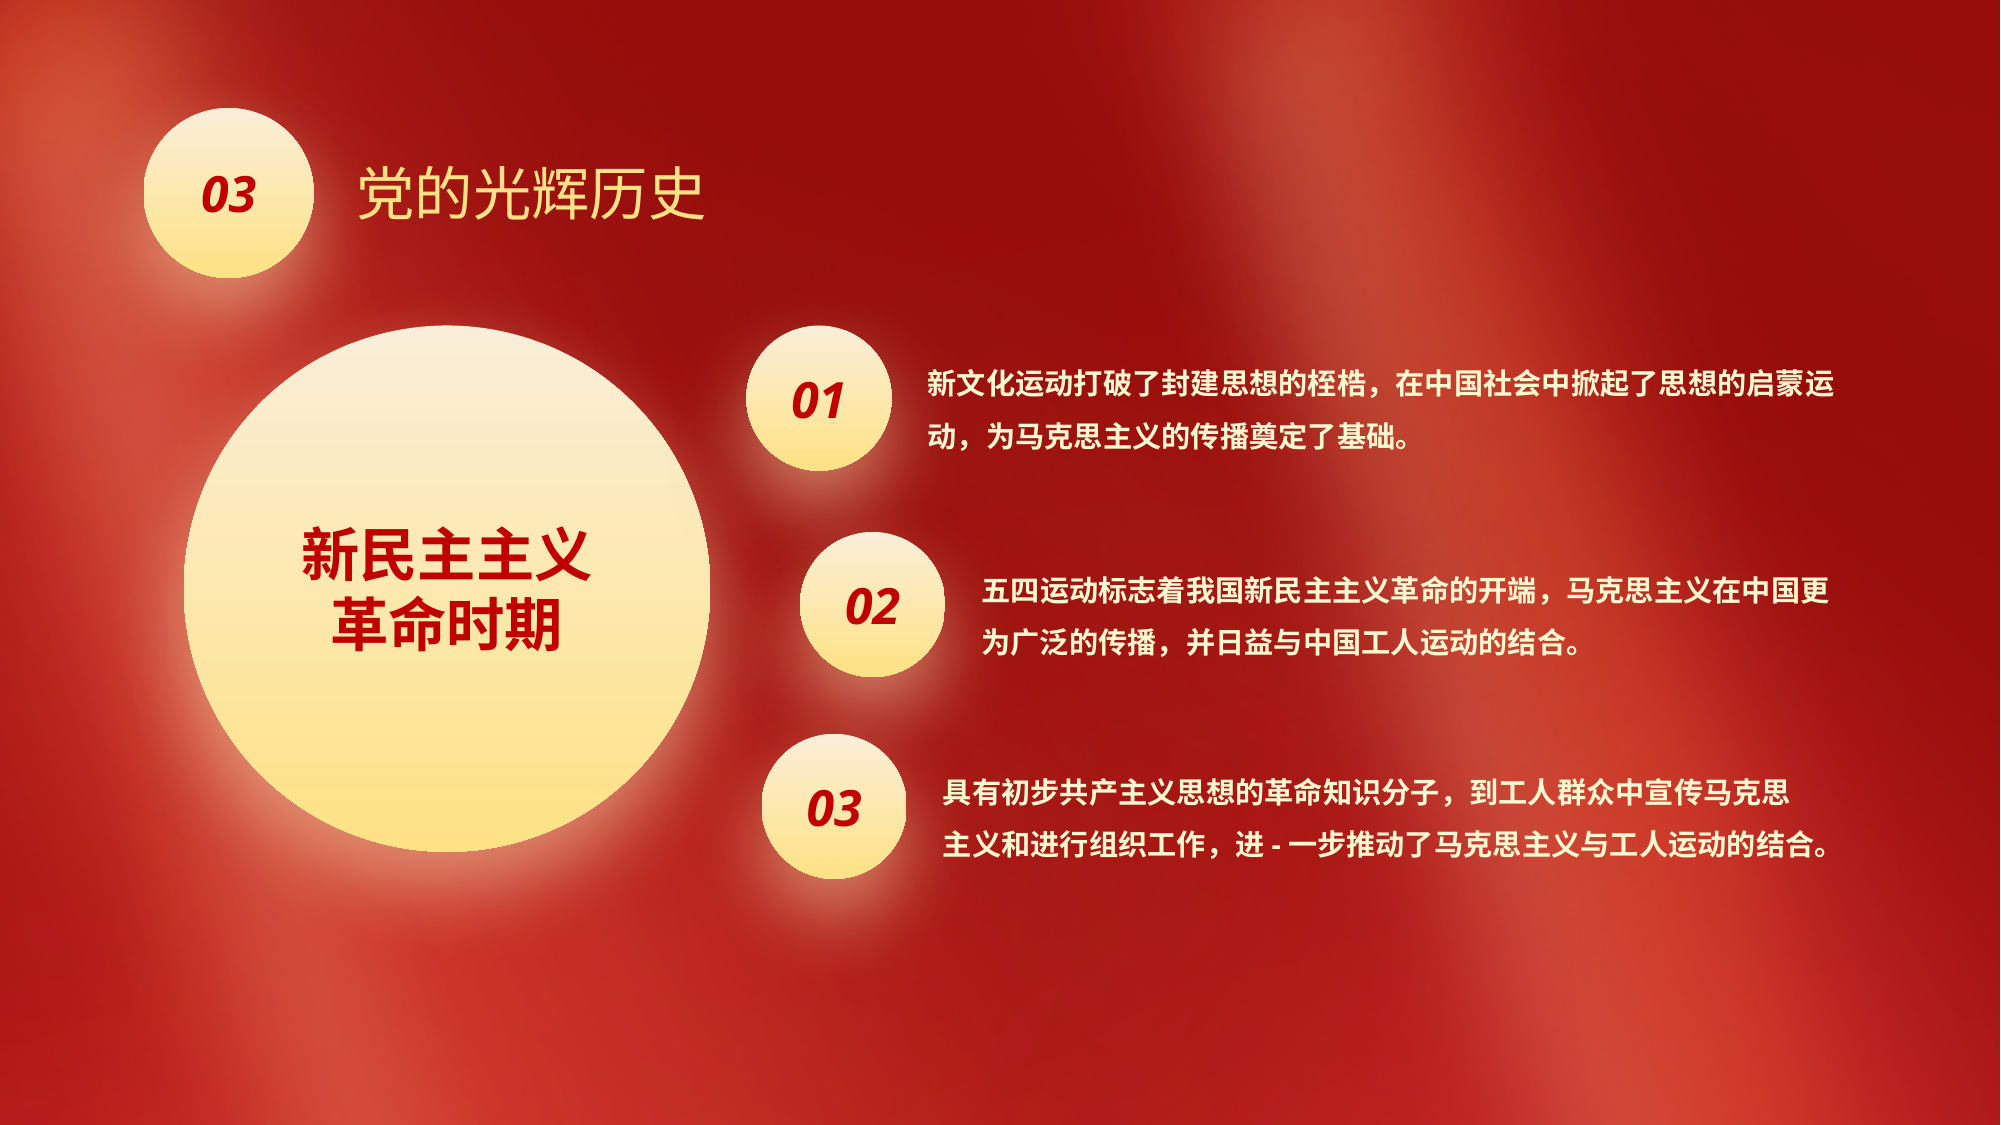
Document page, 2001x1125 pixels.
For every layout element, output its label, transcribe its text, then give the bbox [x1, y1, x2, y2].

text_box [761, 733, 1818, 879]
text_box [746, 325, 1857, 471]
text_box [799, 531, 1857, 677]
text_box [143, 107, 709, 278]
picture [0, 0, 2000, 1125]
text_box 新民主主义革命时期 [182, 324, 712, 853]
